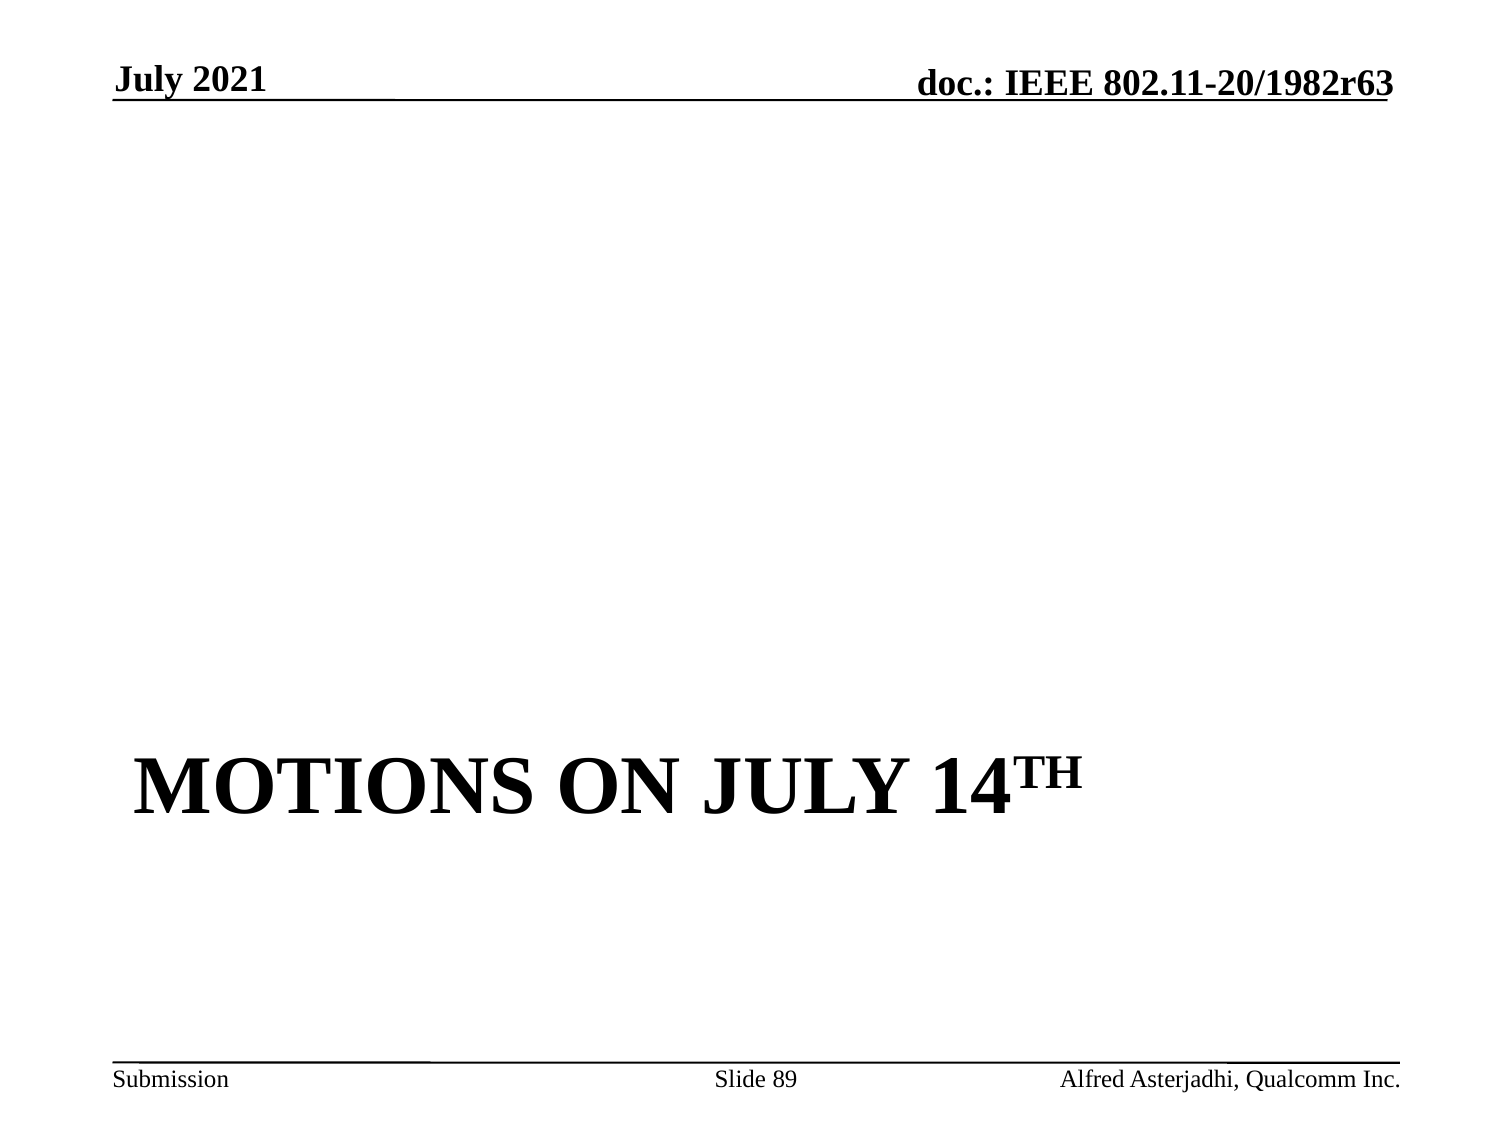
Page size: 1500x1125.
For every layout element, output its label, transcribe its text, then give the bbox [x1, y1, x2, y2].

title Motions on July 14th [118, 722, 1394, 947]
slide_number Slide 89 [712, 1061, 800, 1123]
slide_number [114, 54, 423, 100]
footer Alfred Asterjadhi, Qualcomm Inc. [878, 1061, 1402, 1093]
